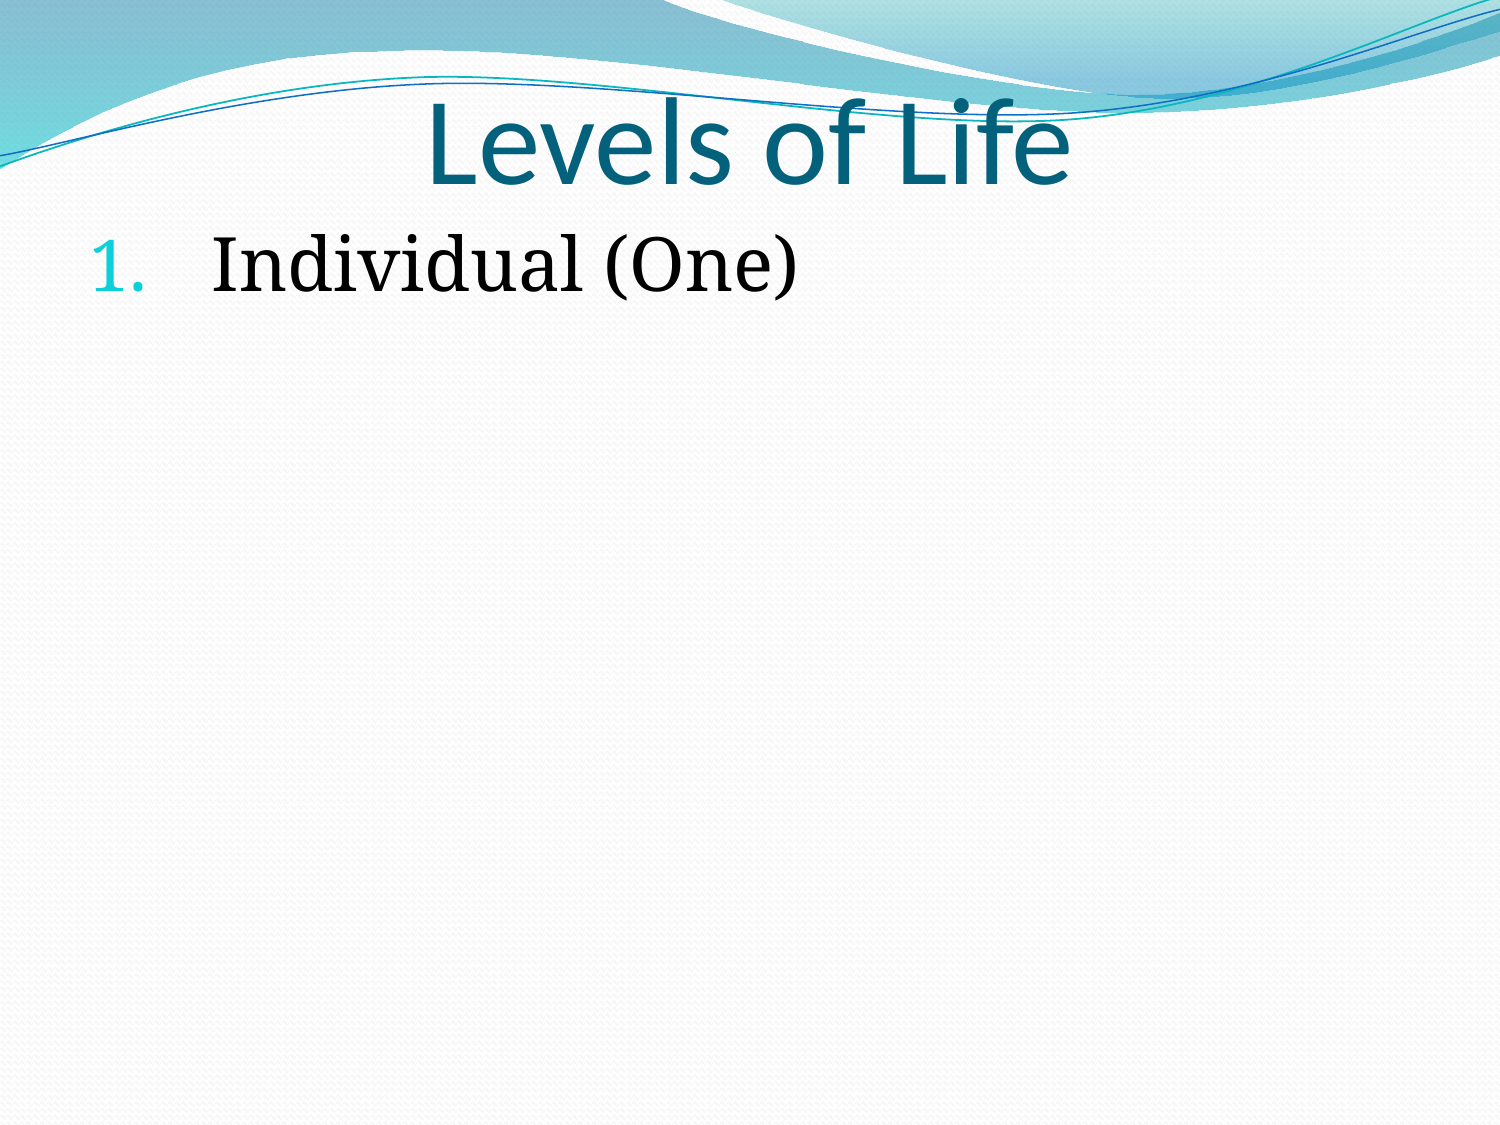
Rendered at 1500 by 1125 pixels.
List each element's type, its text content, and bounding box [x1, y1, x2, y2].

title Levels of Life [75, 21, 1425, 209]
list Individual (One) [75, 209, 1425, 1063]
